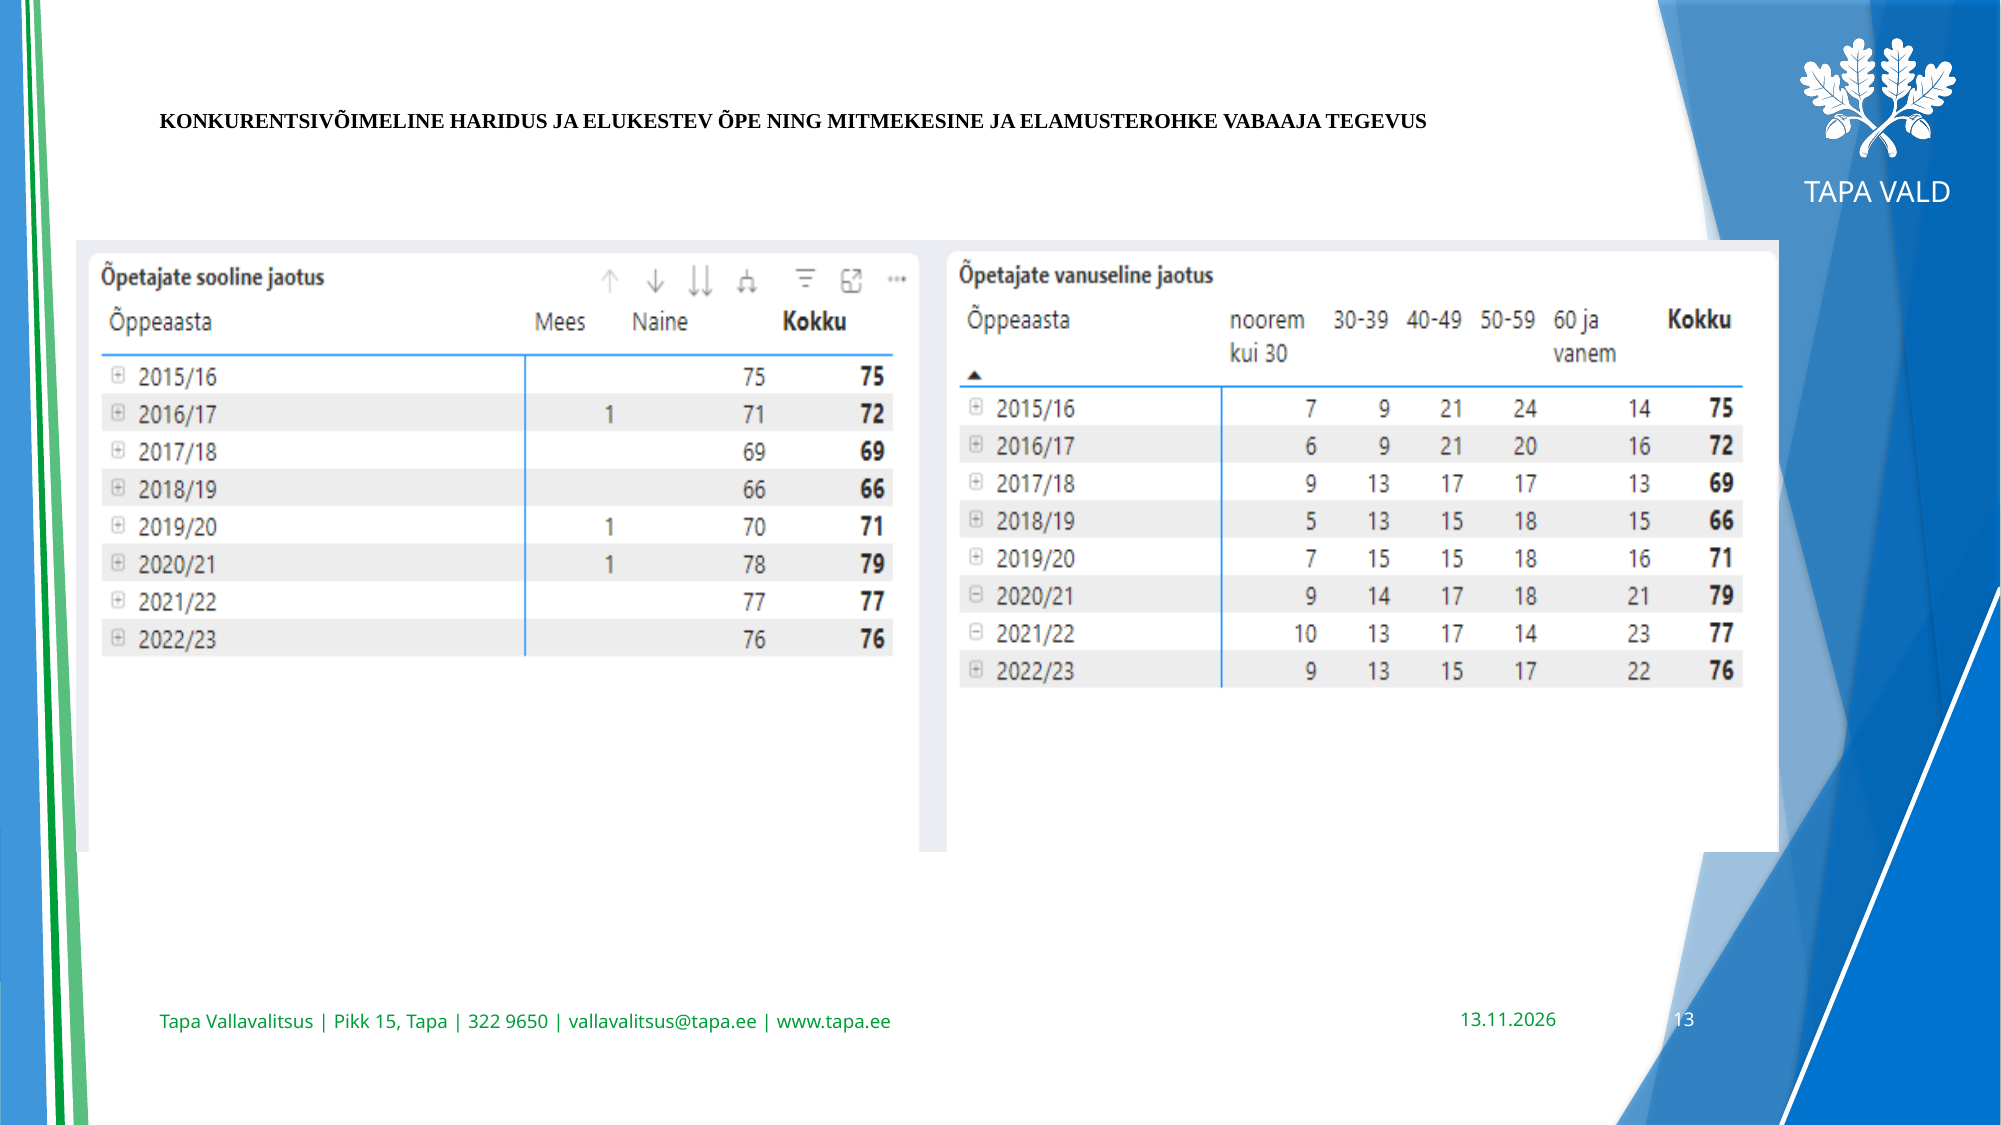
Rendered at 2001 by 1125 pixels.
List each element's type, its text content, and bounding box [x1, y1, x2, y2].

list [76, 240, 1780, 852]
title KONKURENTSIVÕIMELINE HARIDUS JA ELUKESTEV ÕPE NING MITMEKESINE JA ELAMUSTEROHKE VABAAJA TEGEVUS [144, 99, 1710, 193]
footer Tapa Vallavalitsus | Pikk 15, Tapa | 322 9650 | vallavalitsus@tapa.ee | www.tapa.ee [144, 992, 1396, 1053]
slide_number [1421, 990, 1572, 1051]
picture [1800, 38, 1956, 158]
slide_number 13 [1597, 990, 1710, 1051]
